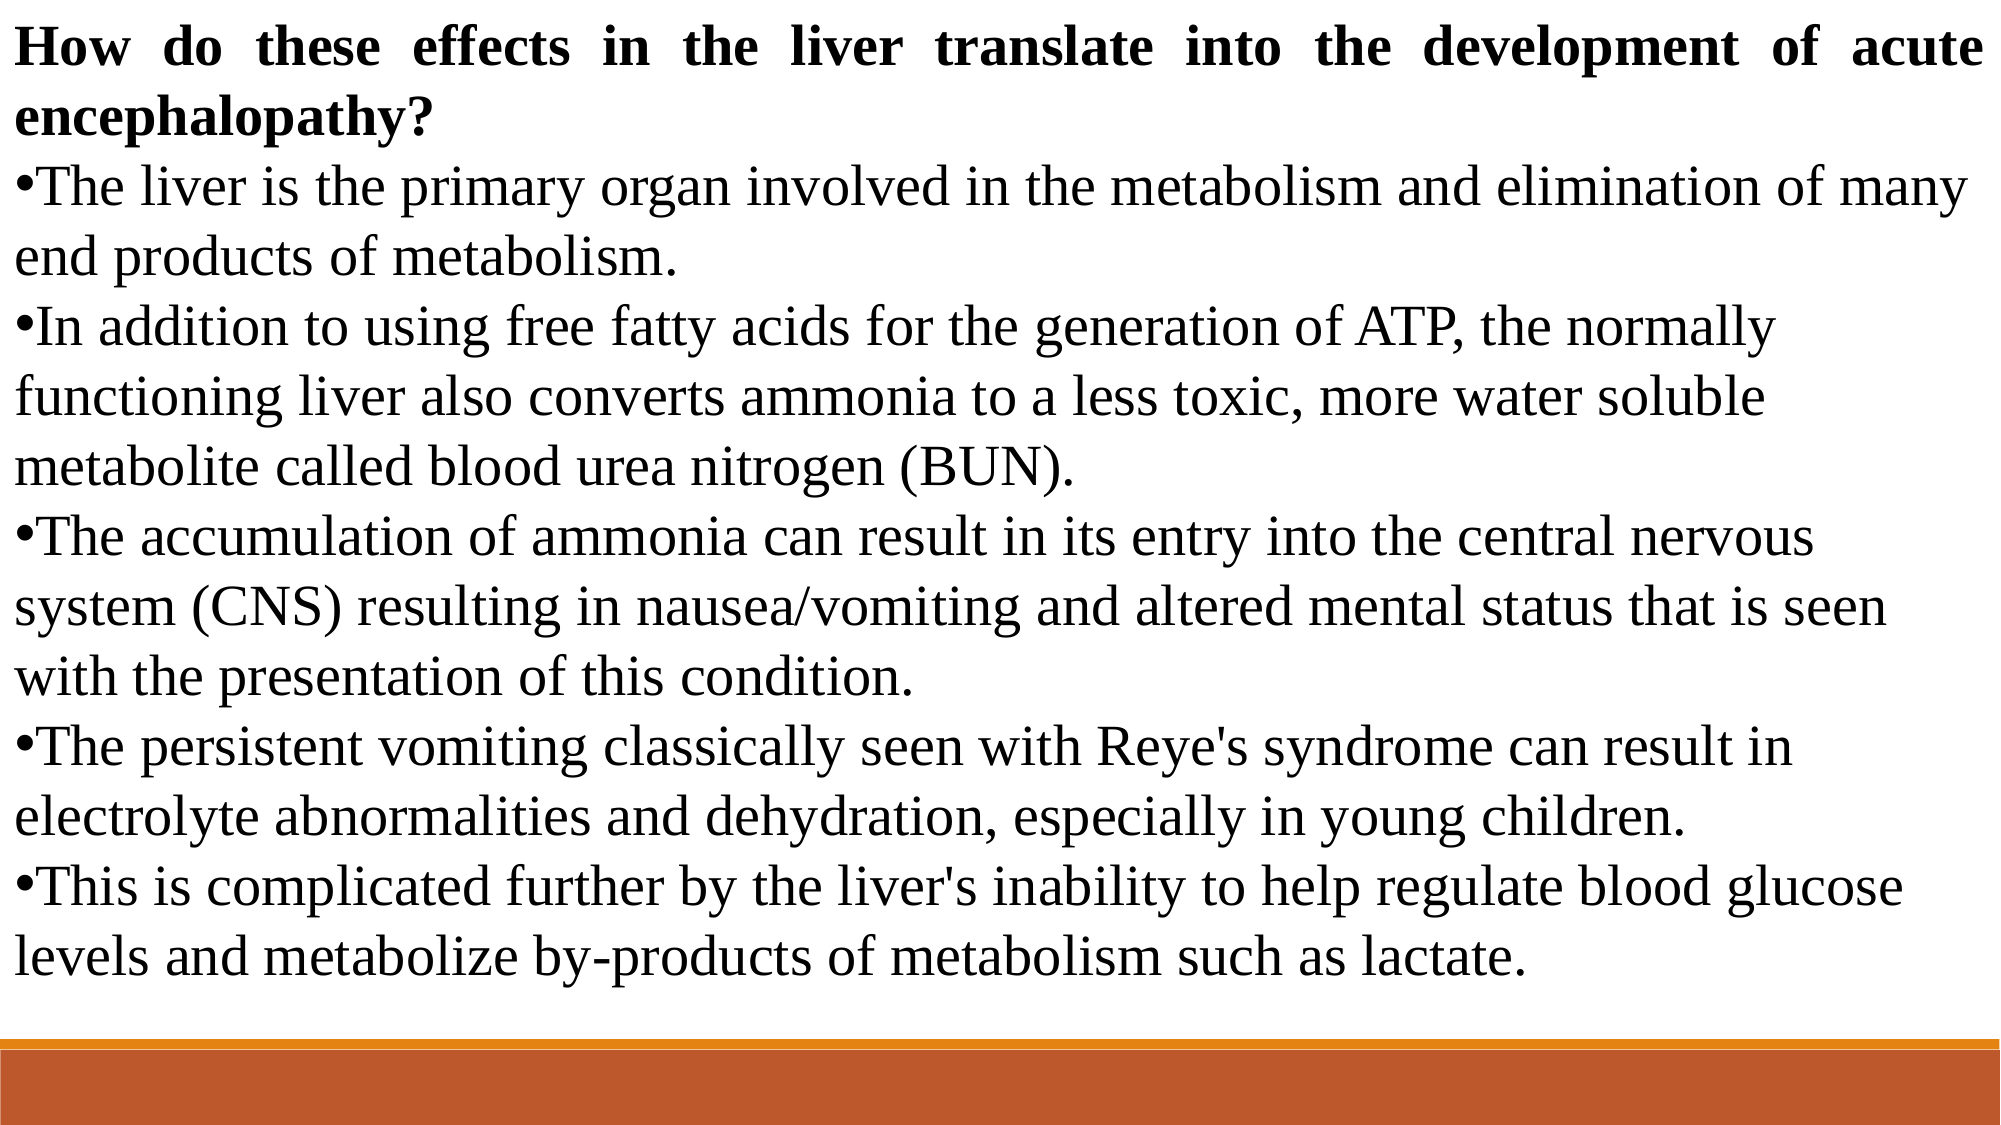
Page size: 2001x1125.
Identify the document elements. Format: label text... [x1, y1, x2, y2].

text_box How do these effects in the liver translate into the development of acute encephalopathy? The liver is the primary organ involved in the metabolism and elimination of many end products of metabolism. In addition to using free fatty acids for the generation of ATP, the normally functioning liver also converts ammonia to a less toxic, more water soluble metabolite called blood urea nitrogen (BUN). The accumulation of ammonia can result in its entry into the central nervous system (CNS) resulting in nausea/vomiting and altered mental status that is seen with the presentation of this condition. The persistent vomiting classically seen with Reye's syndrome can result in electrolyte abnormalities and dehydration, especially in young children. This is complicated further by the liver's inability to help regulate blood glucose levels and metabolize by-products of metabolism such as lactate. [0, 0, 2000, 995]
